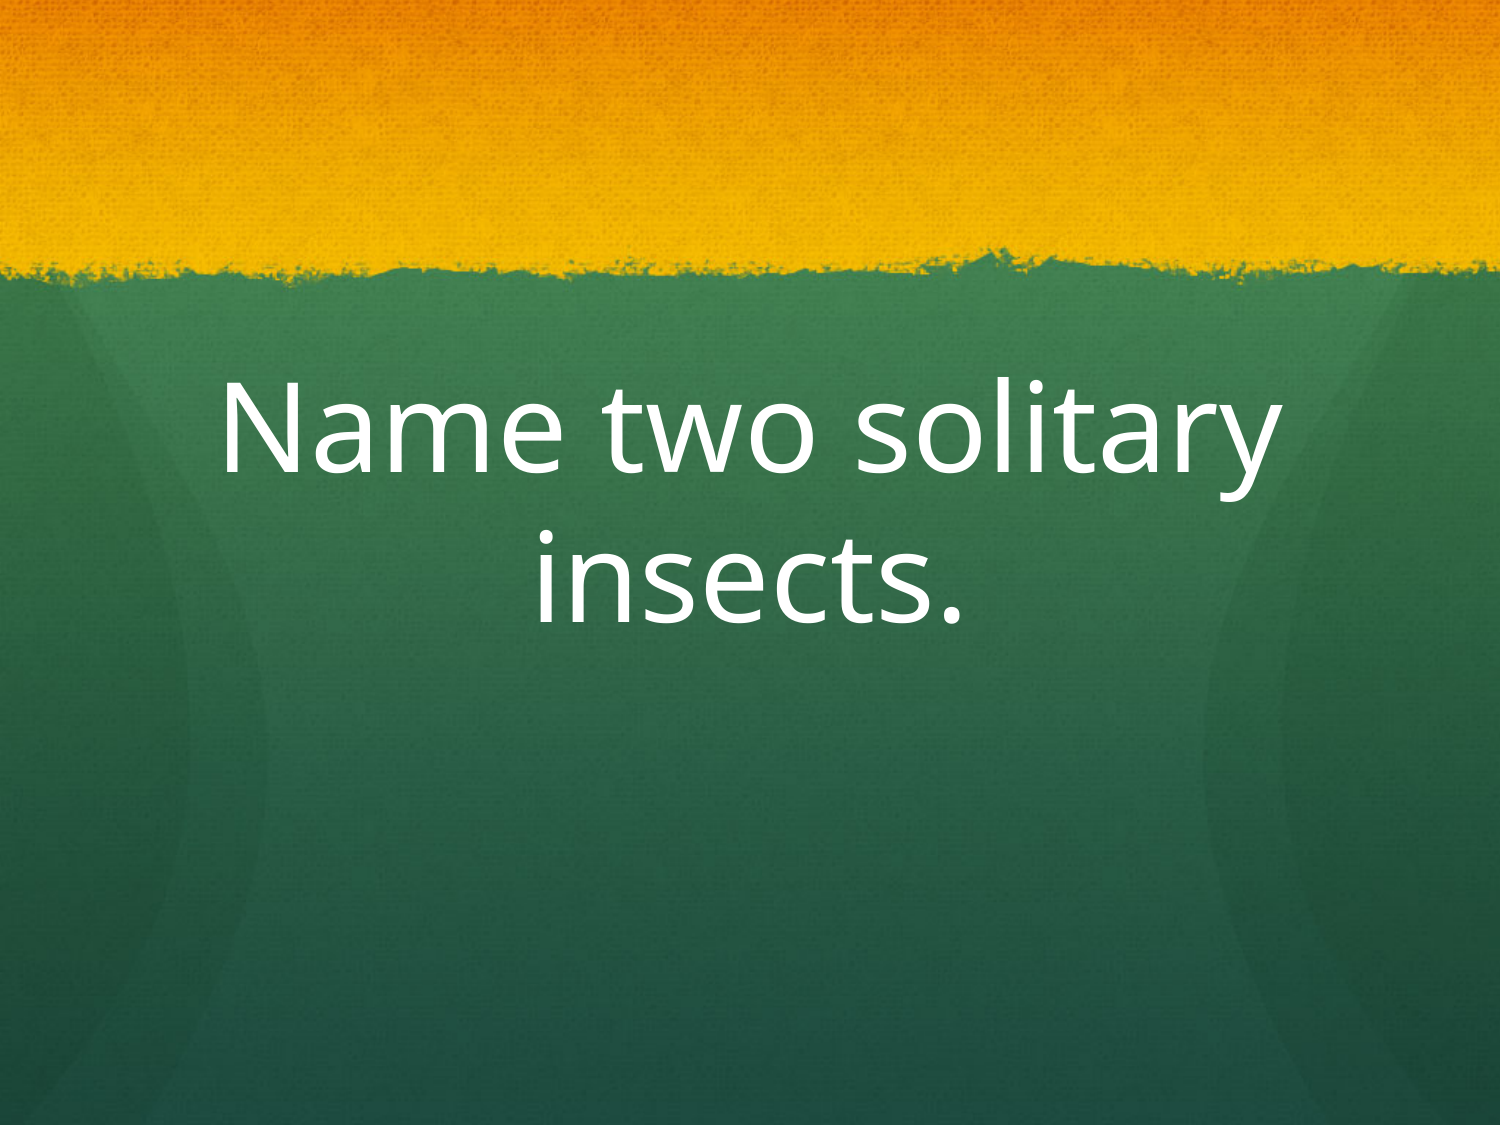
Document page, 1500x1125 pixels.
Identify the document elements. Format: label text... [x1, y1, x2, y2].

list Name two solitary insects. [125, 339, 1375, 1026]
picture [0, 0, 1500, 1125]
